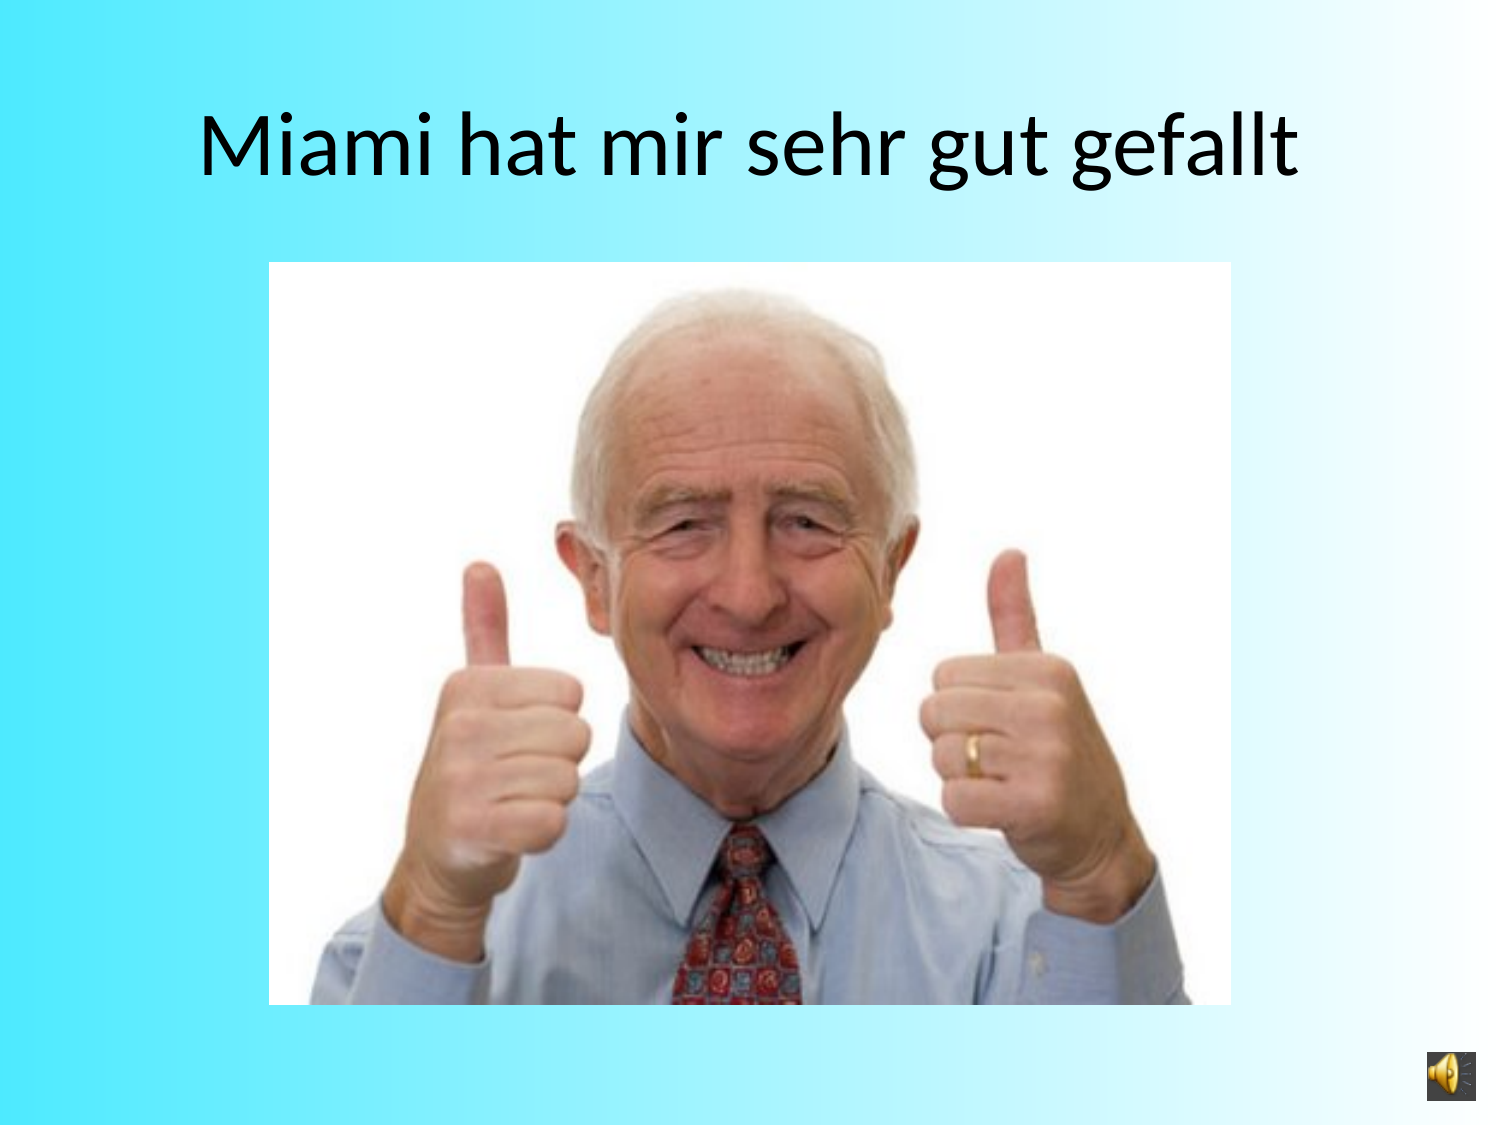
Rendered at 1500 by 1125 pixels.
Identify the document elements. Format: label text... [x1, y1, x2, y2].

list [74, 262, 1426, 1006]
title Miami hat mir sehr gut gefallt [74, 44, 1426, 233]
picture [1426, 1051, 1477, 1102]
